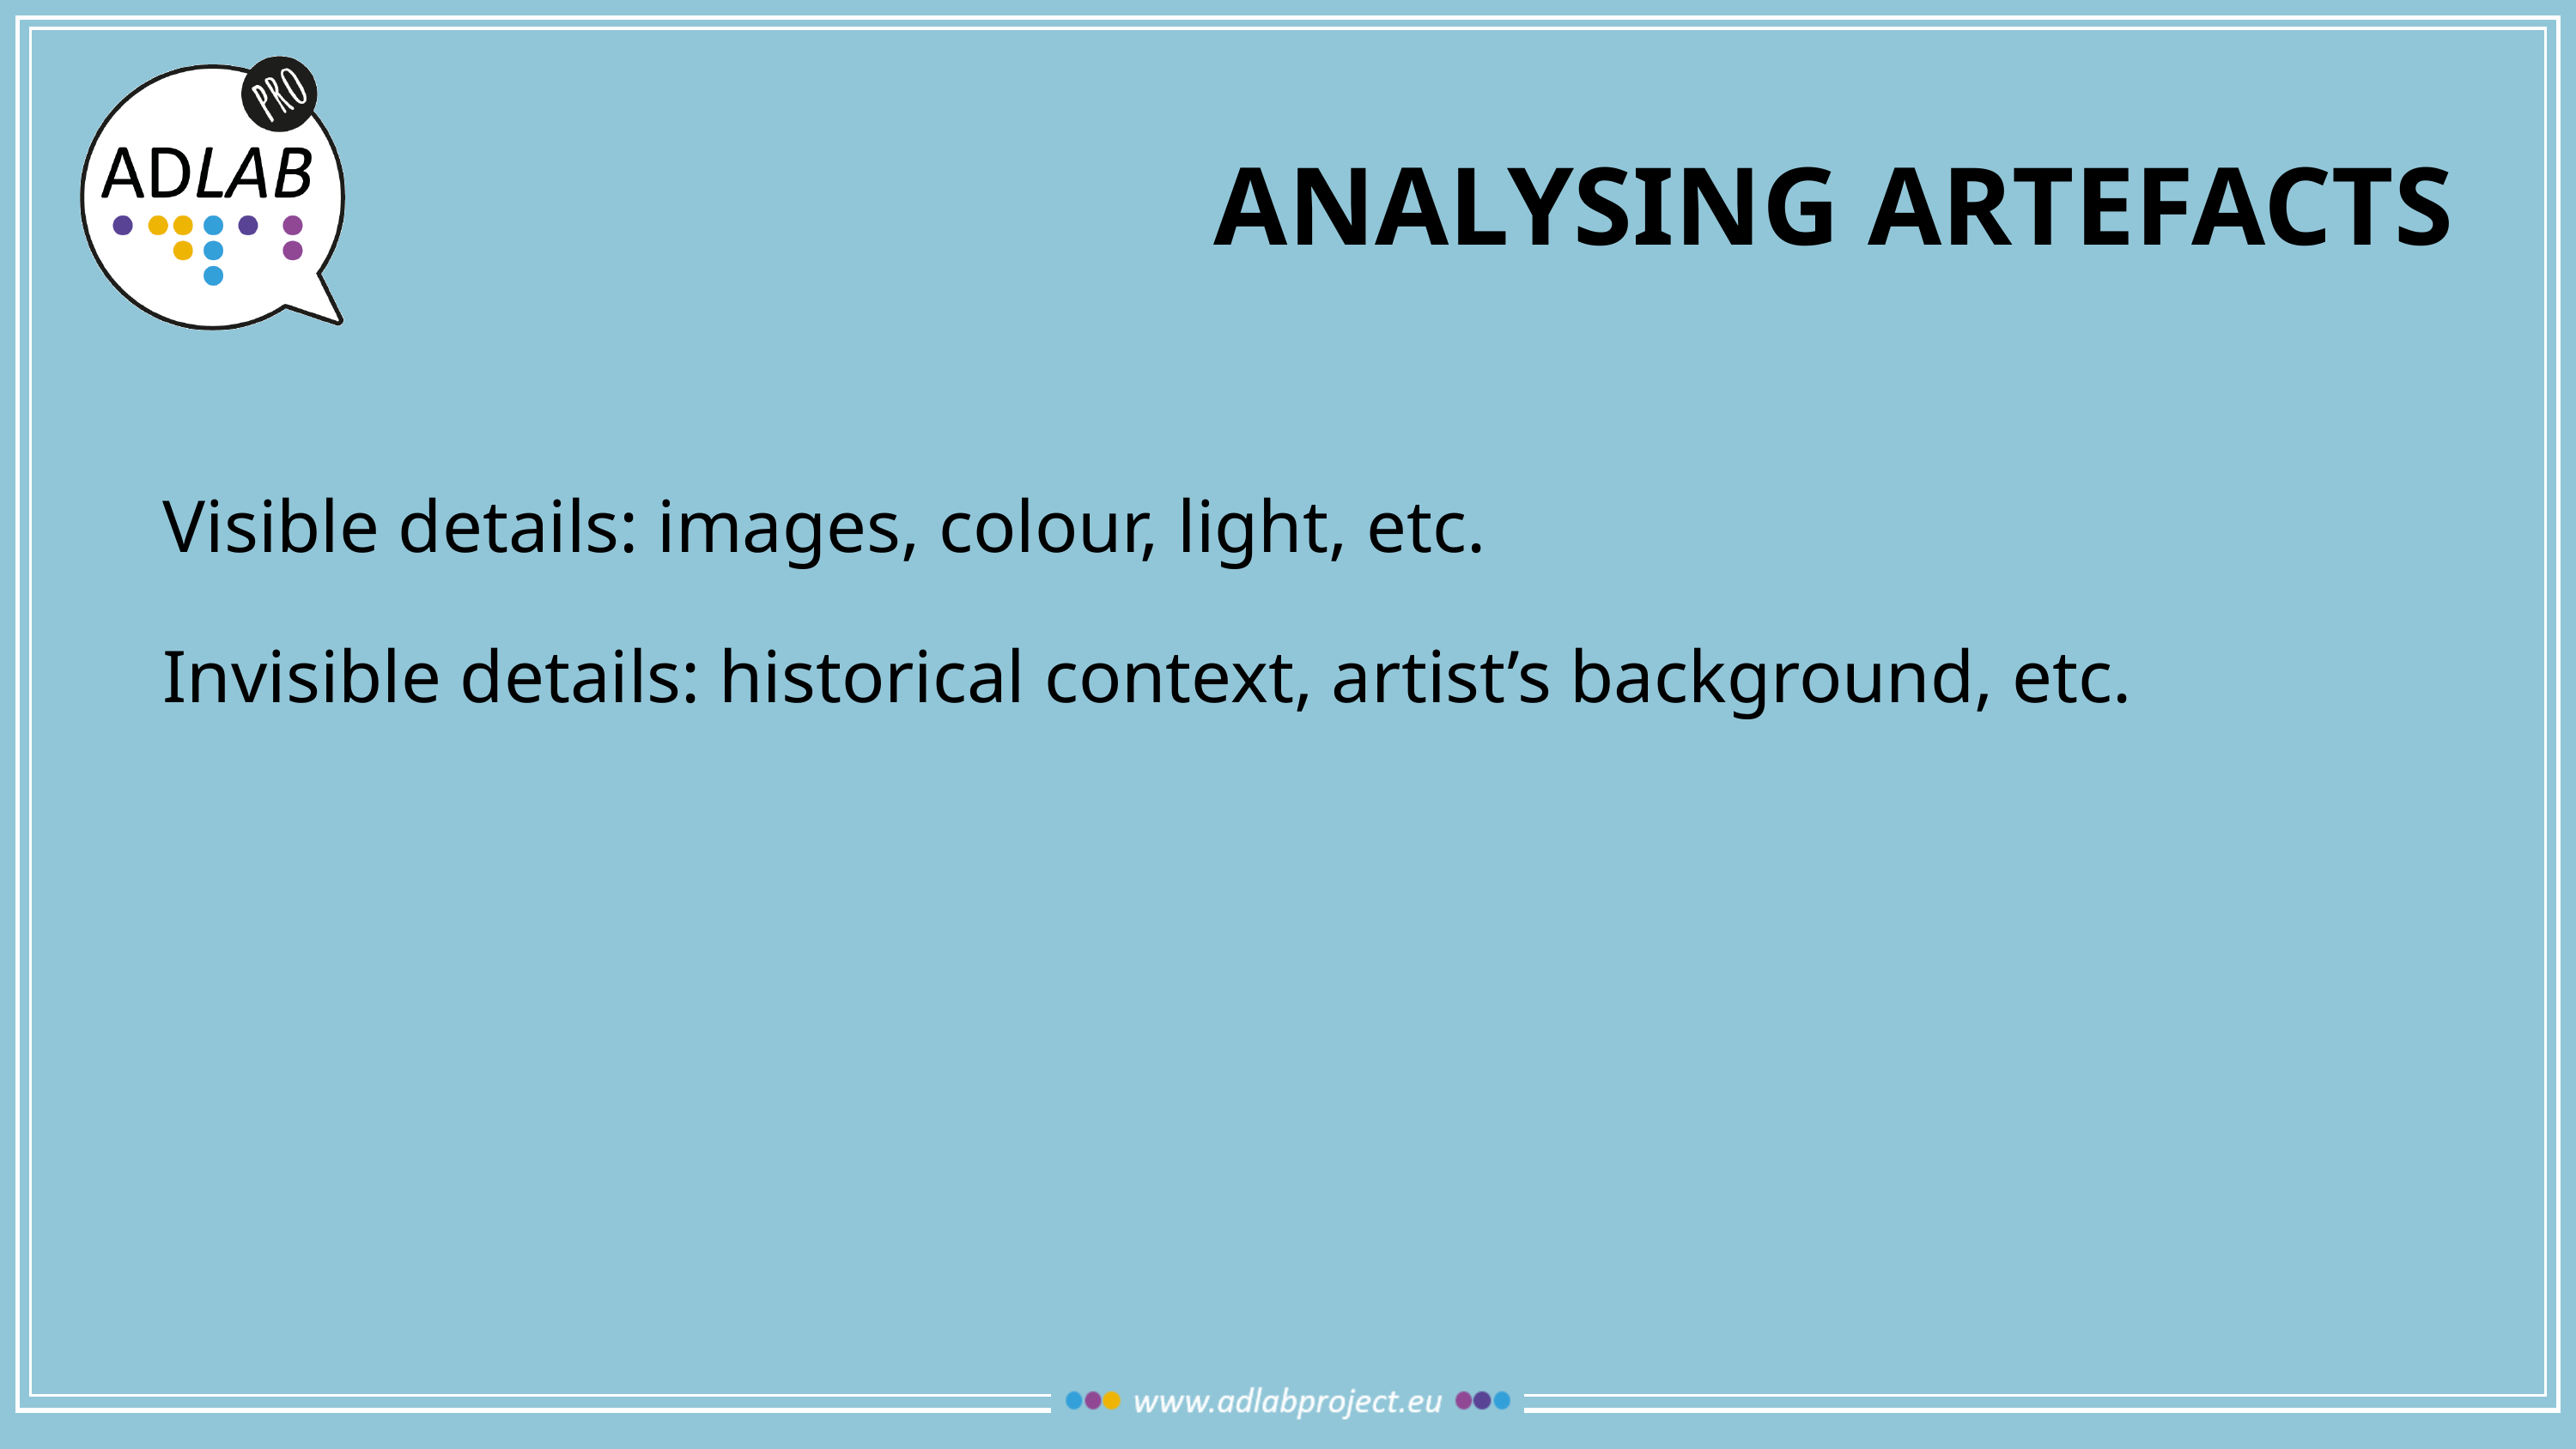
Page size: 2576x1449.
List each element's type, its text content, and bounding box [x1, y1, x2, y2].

picture [1051, 1378, 1524, 1429]
title analysing artefacts [384, 70, 2467, 351]
picture [72, 49, 353, 330]
list Visible details: images, colour, light, etc. Invisible details: historical context, artist’s background, etc. [150, 431, 2467, 1087]
